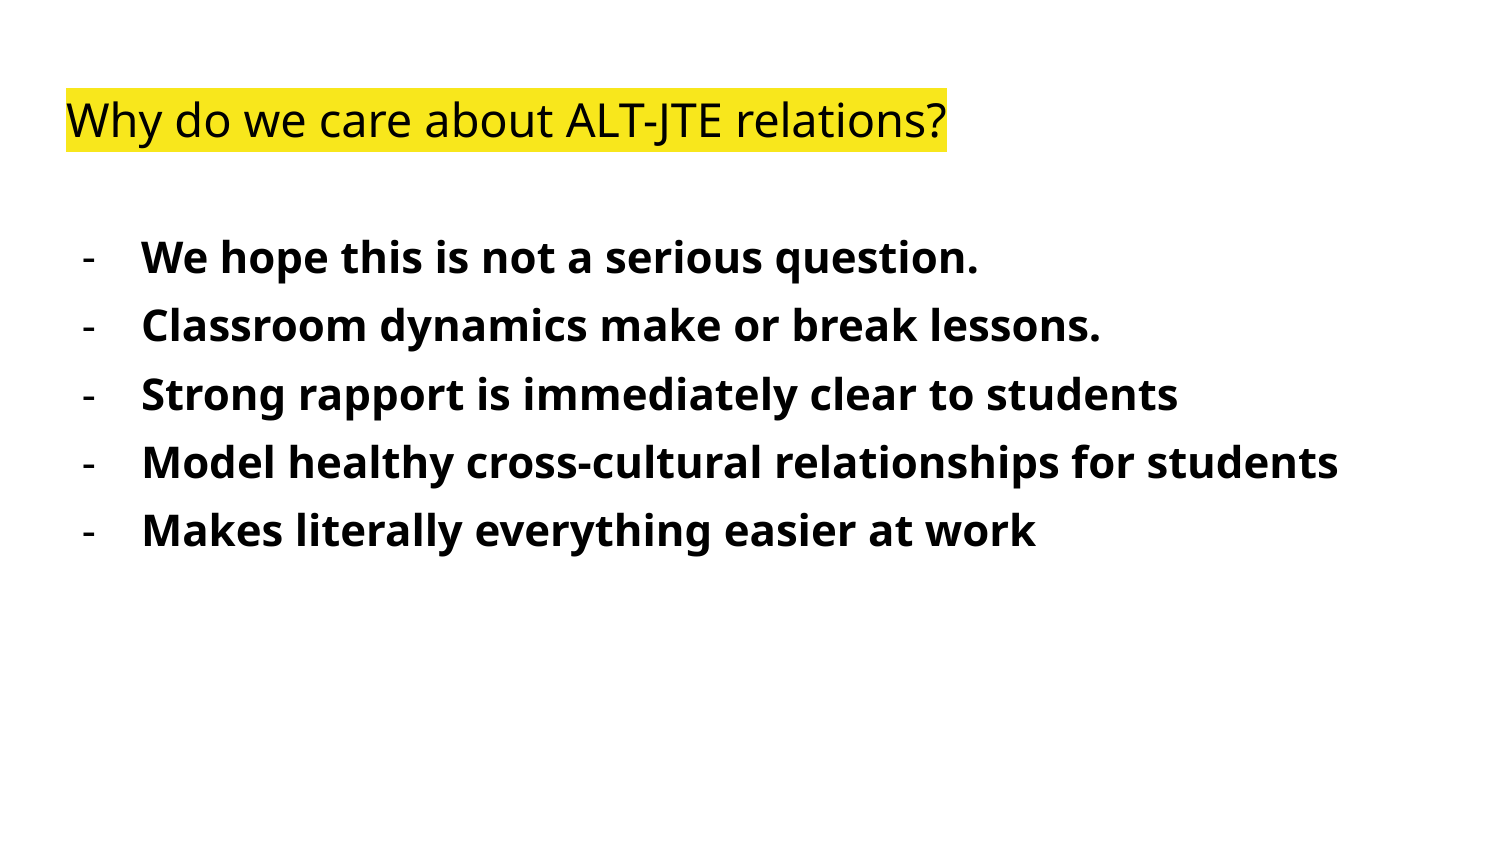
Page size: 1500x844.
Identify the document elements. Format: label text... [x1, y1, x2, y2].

title Why do we care about ALT-JTE relations? [51, 72, 1449, 167]
list We hope this is not a serious question. Classroom dynamics make or break lessons. Strong rapport is immediately clear to students Model healthy cross-cultural relationships for students Makes literally everything easier at work [51, 202, 1449, 750]
